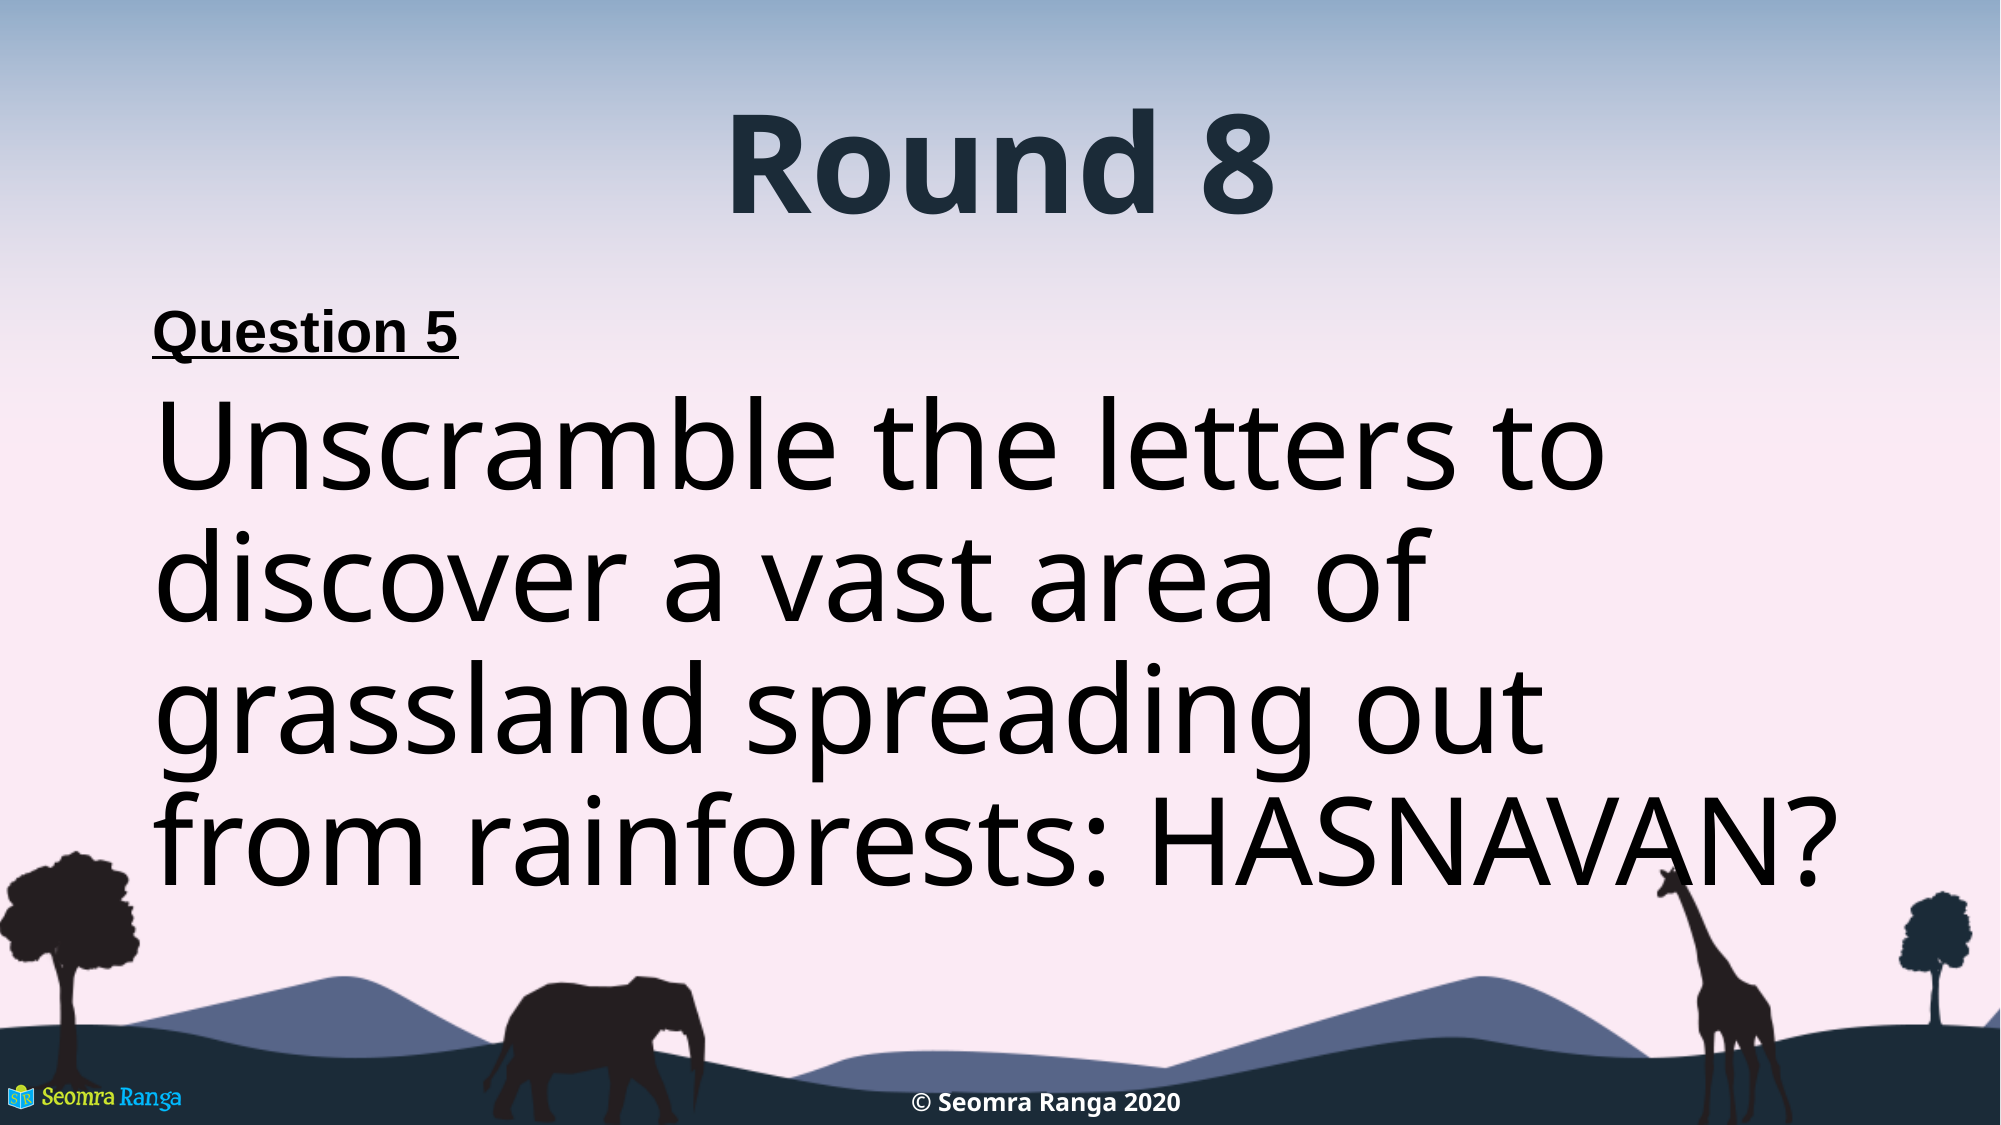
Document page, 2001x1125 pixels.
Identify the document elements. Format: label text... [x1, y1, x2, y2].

title Round 8 [137, 59, 1863, 278]
text_box © Seomra Ranga 2020 www.seomraranga.com [762, 1079, 1330, 1125]
picture [0, 0, 2001, 1125]
list Question 5 Unscramble the letters to discover a vast area of grassland spreading out from rainforests: HASNAVAN? [137, 293, 1863, 1014]
